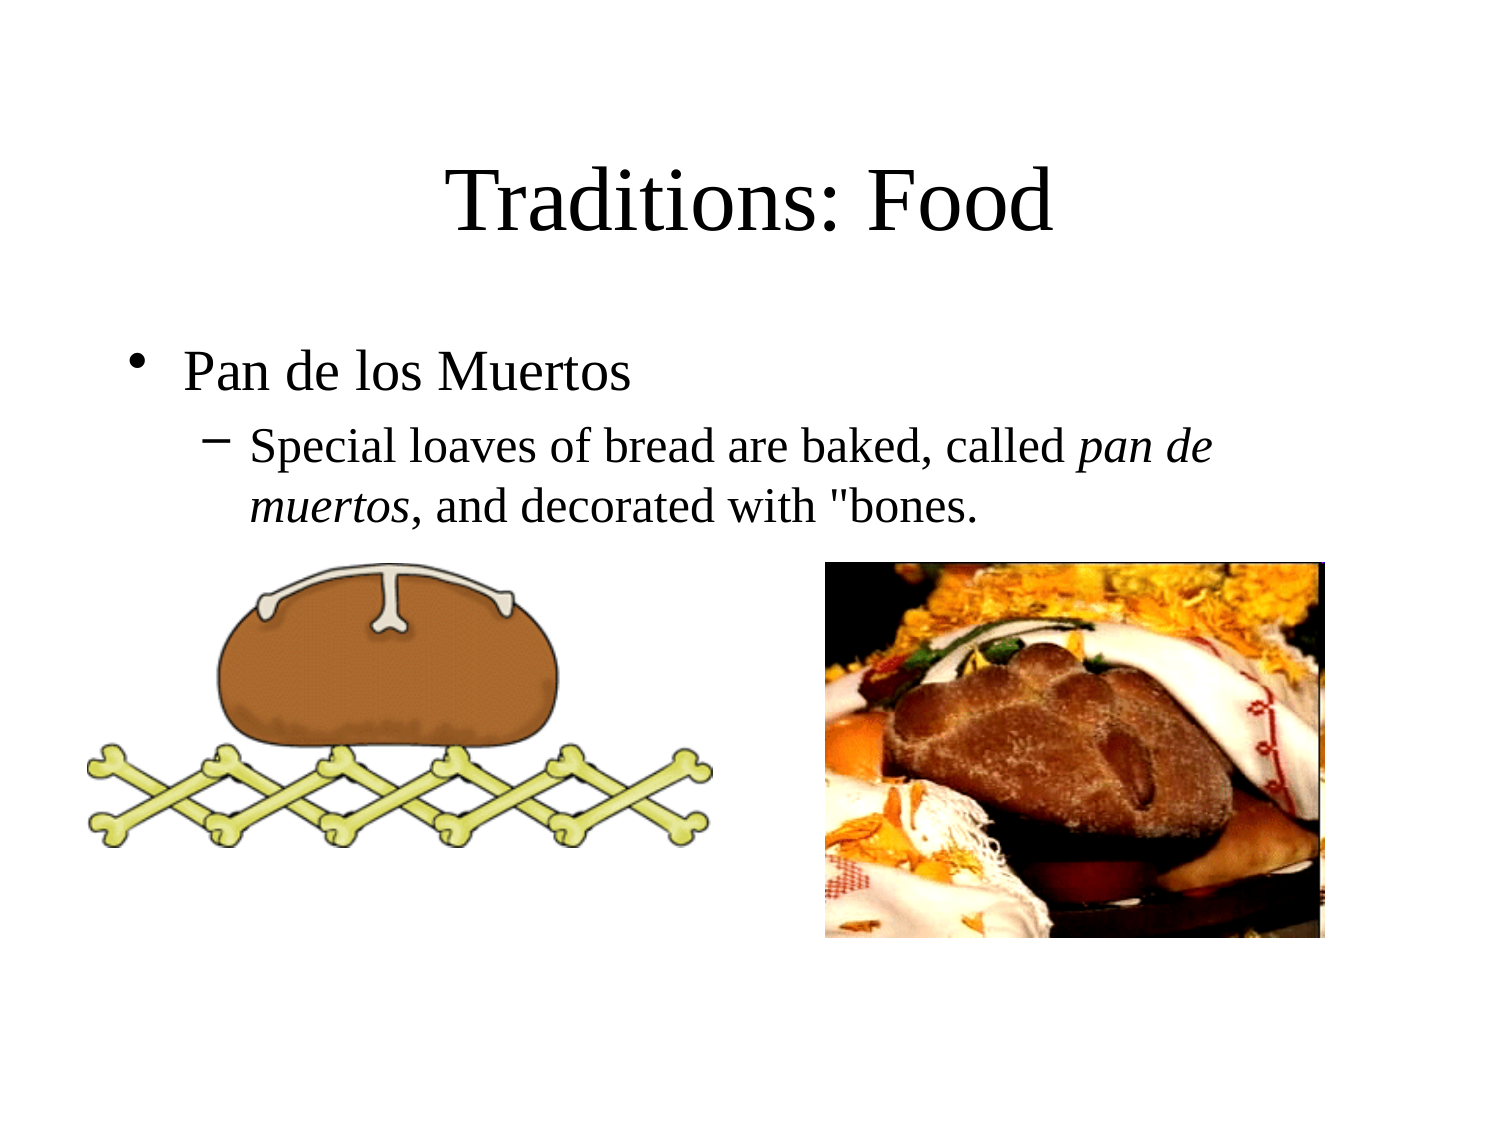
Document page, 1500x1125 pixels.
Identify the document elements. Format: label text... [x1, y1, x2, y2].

title Traditions: Food [112, 99, 1388, 288]
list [87, 563, 714, 848]
picture [824, 562, 1326, 938]
list Pan de los Muertos Special loaves of bread are baked, called pan de muertos, and decorated with "bones. [112, 324, 1376, 621]
